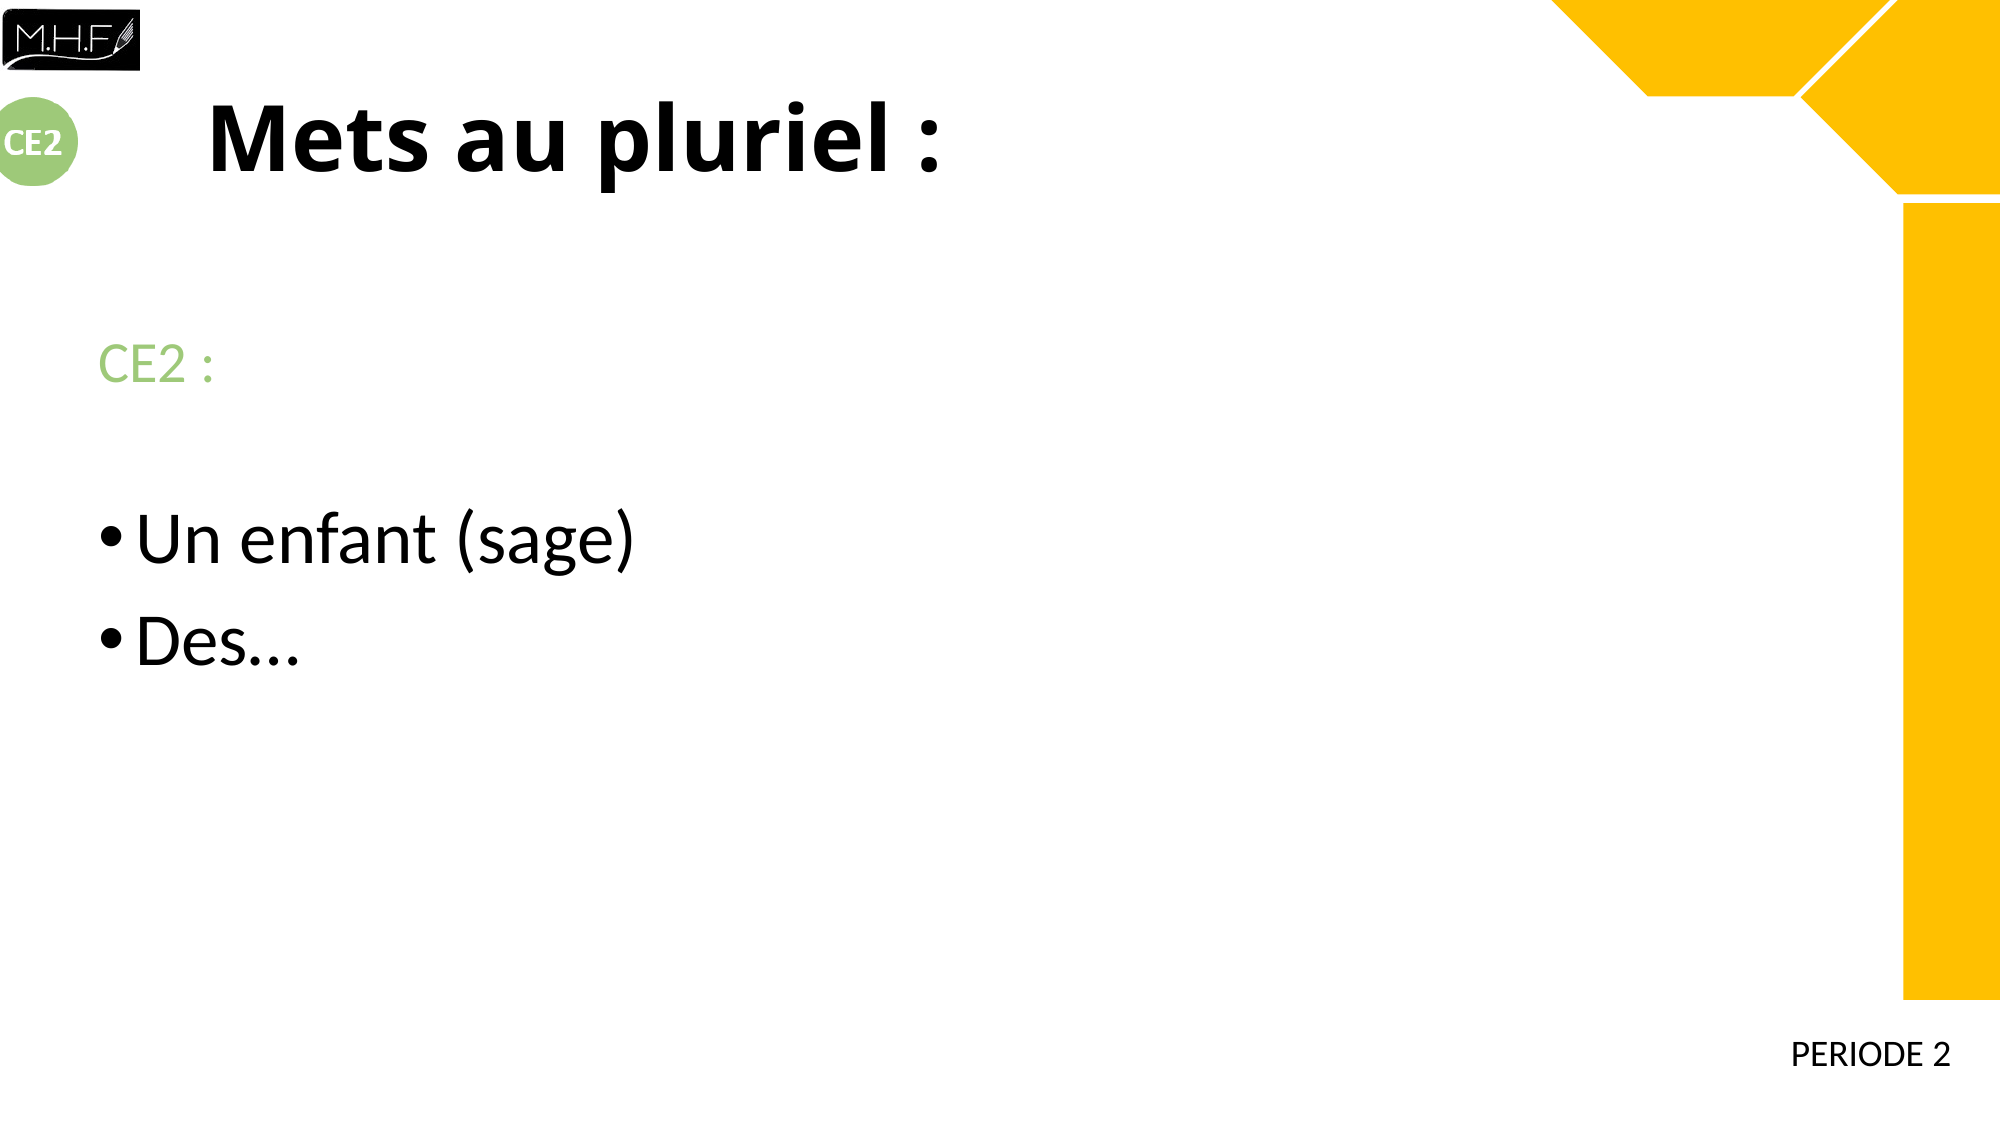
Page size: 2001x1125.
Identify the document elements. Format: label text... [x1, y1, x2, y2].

text_box CE2 : Un enfant (sage) Des… [83, 324, 905, 1039]
text_box [1902, 202, 2000, 1001]
picture [0, 90, 84, 193]
text_box [1799, 0, 2000, 196]
picture [0, 7, 140, 74]
text_box PERIODE 2 [1362, 1021, 1967, 1125]
title Mets au pluriel : [190, 6, 1856, 277]
text_box [1549, 0, 1892, 98]
